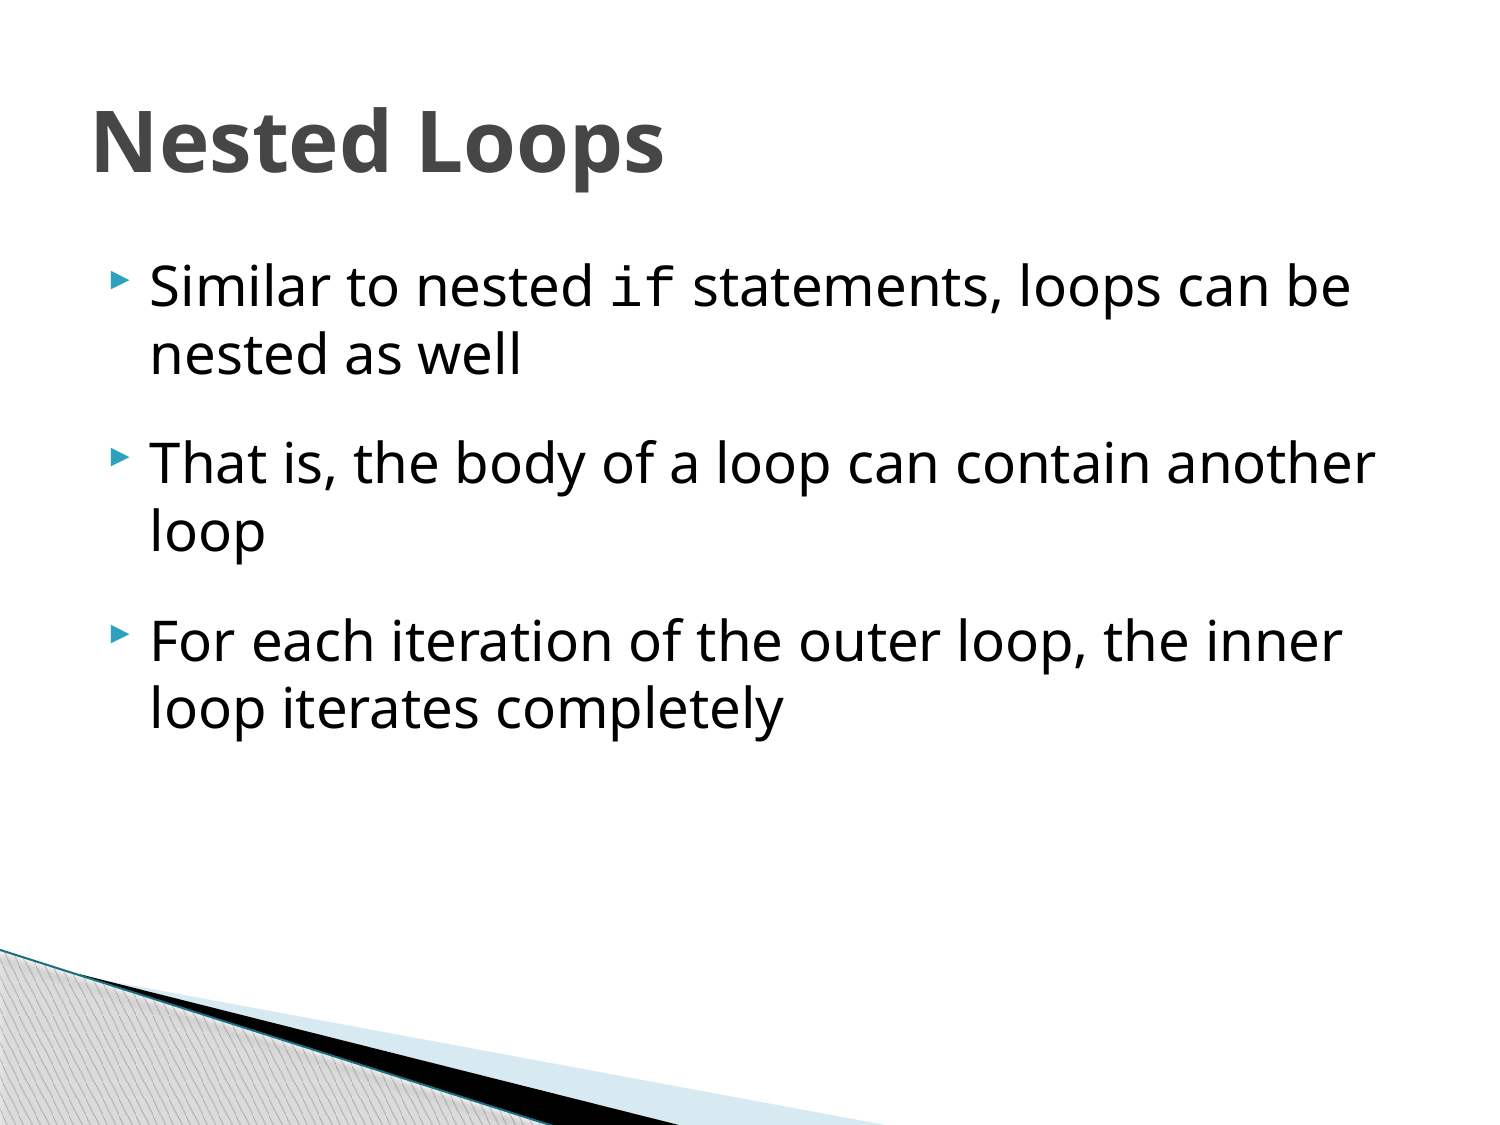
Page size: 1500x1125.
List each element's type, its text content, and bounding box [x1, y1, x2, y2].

title Nested Loops [75, 45, 1425, 233]
list Similar to nested if statements, loops can be nested as well That is, the body of a loop can contain another loop For each iteration of the outer loop, the inner loop iterates completely [75, 243, 1425, 986]
